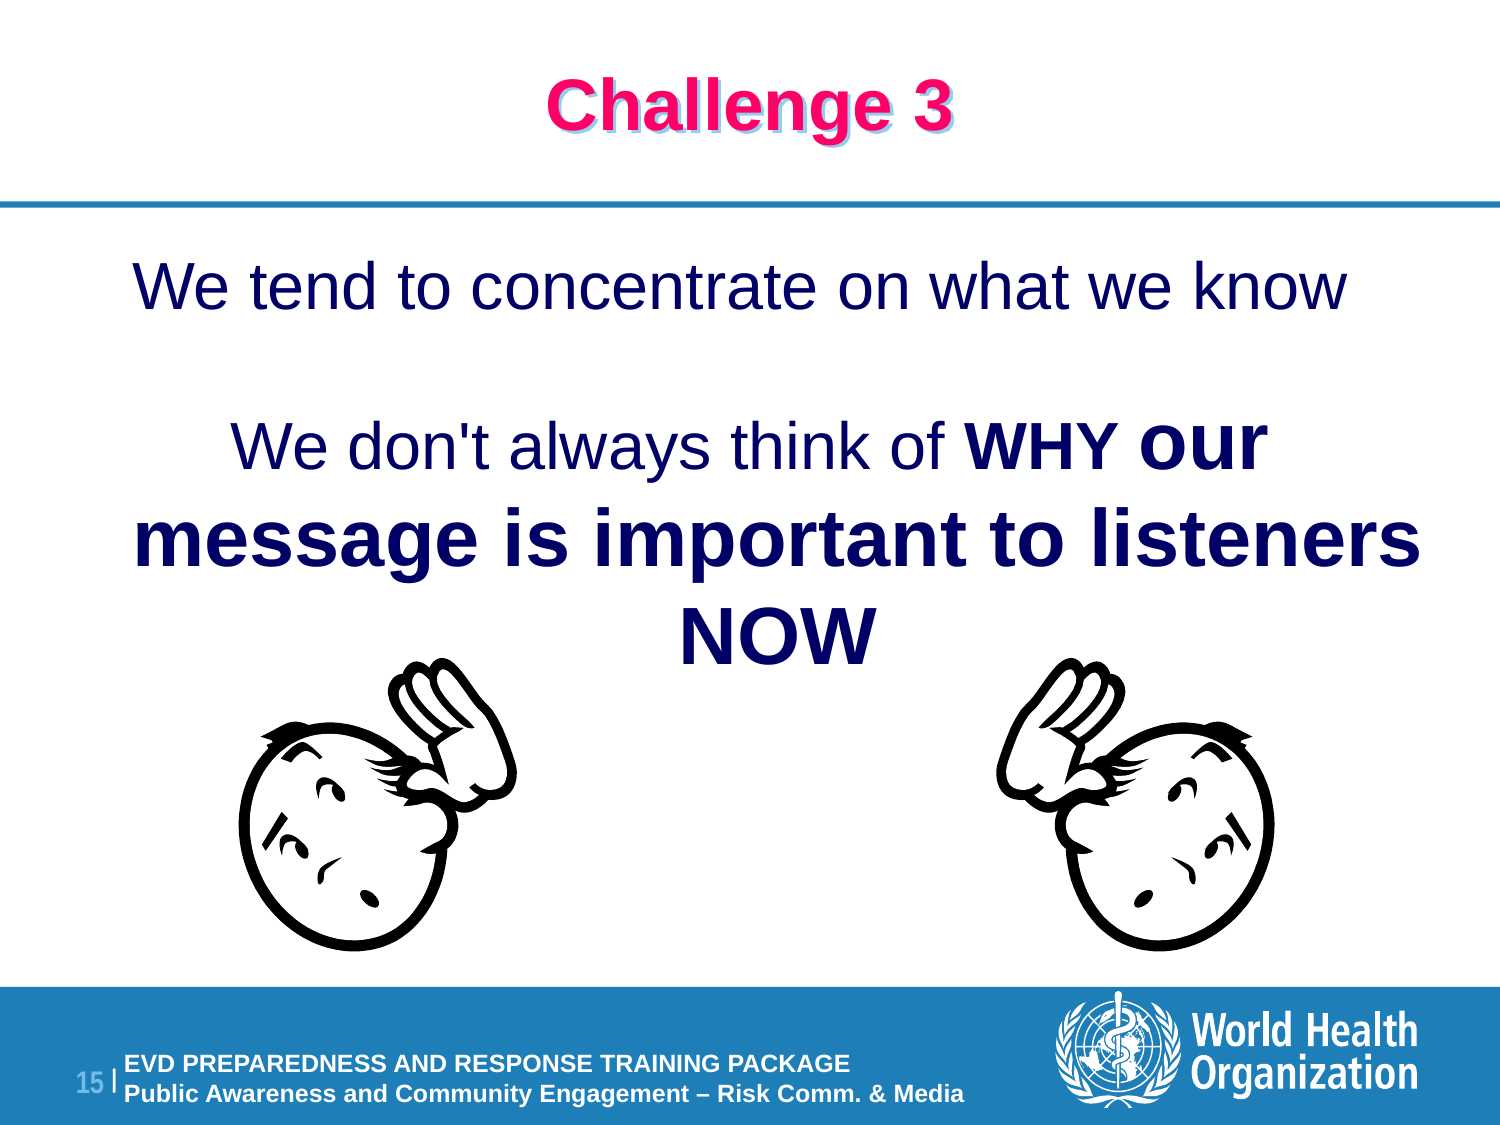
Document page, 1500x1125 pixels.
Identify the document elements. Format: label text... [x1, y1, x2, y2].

text_box Challenge 3 [0, 0, 1500, 204]
picture [980, 686, 1284, 935]
picture [229, 686, 533, 935]
list We tend to concentrate on what we know We don't always think of WHY our message is important to listeners NOW [69, 206, 1431, 867]
